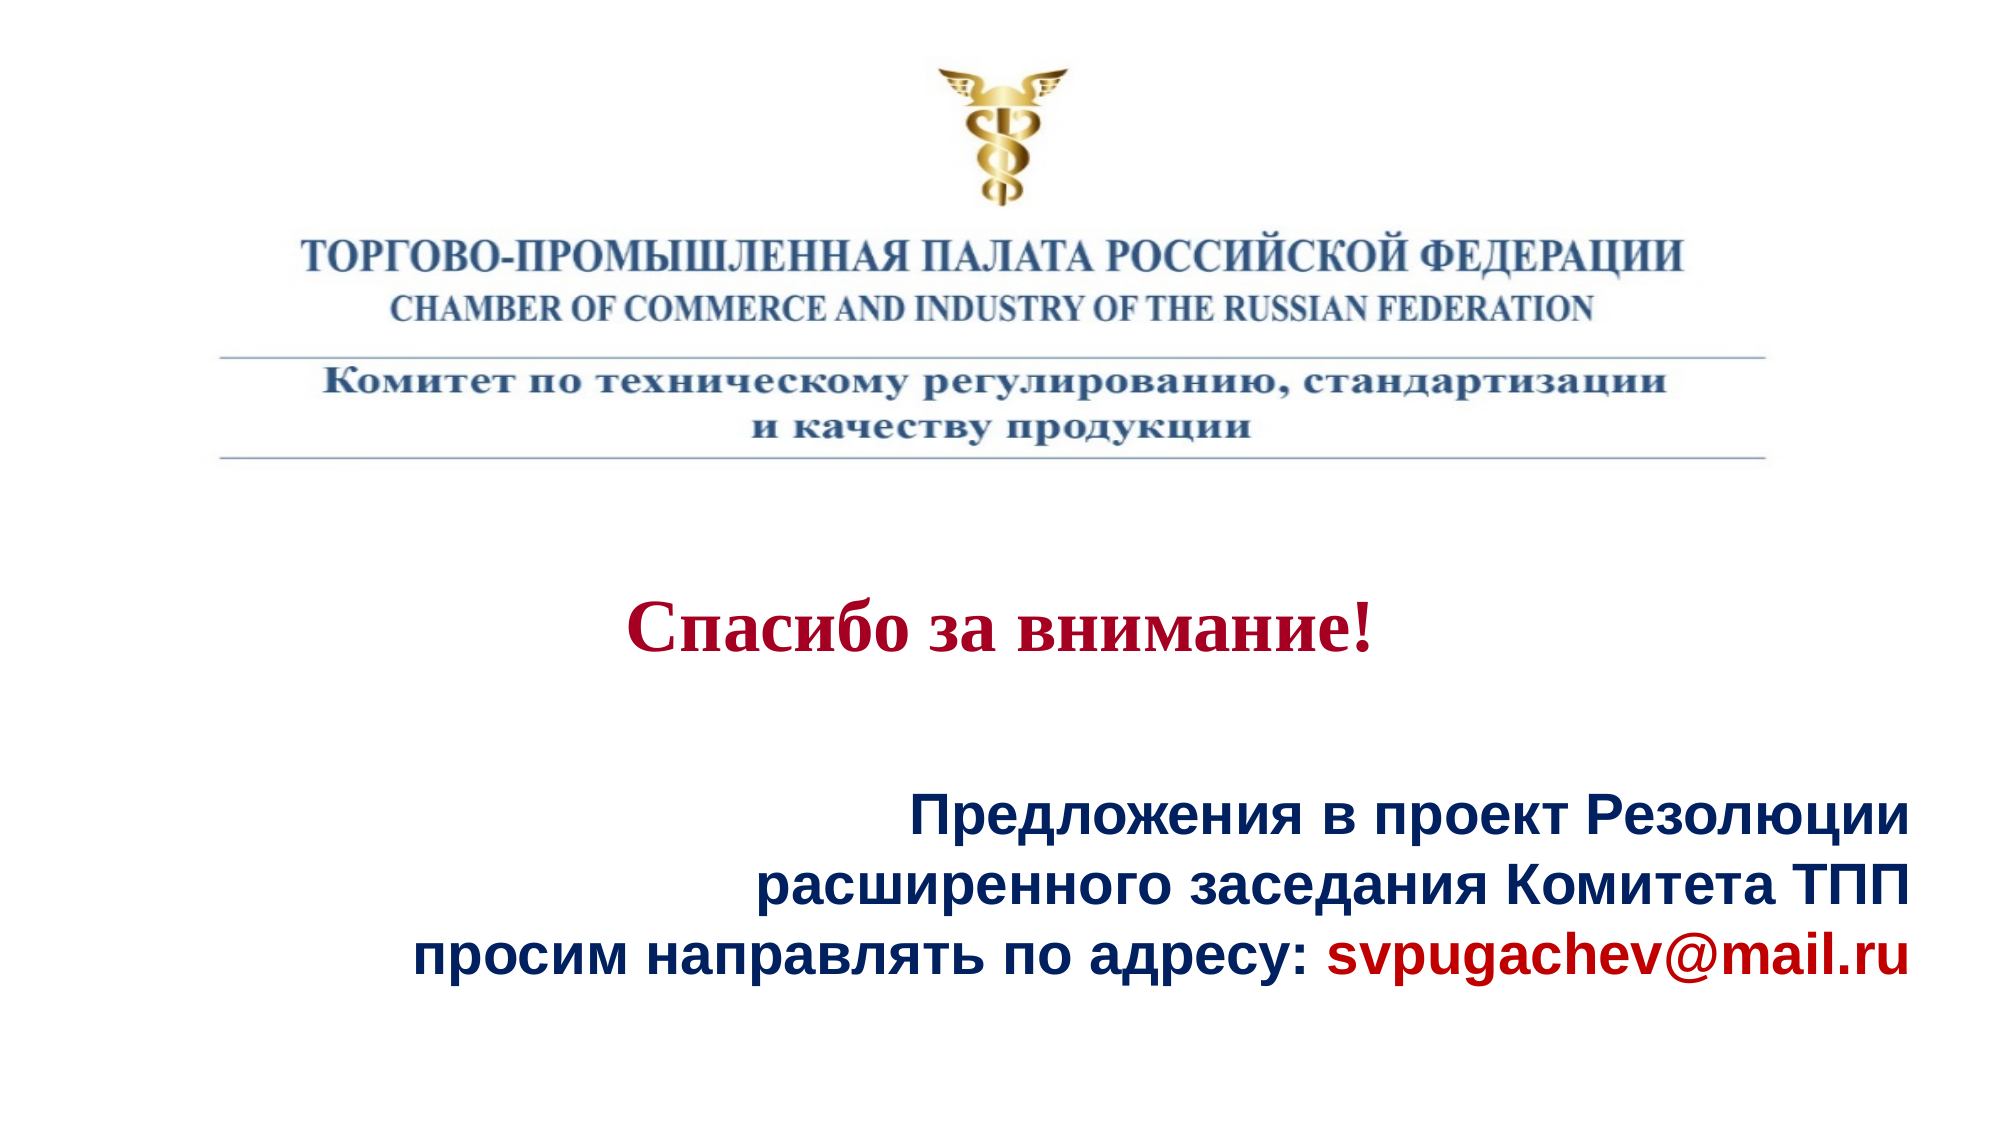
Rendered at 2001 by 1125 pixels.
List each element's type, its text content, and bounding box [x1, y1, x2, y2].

text_box Спасибо за внимание! [144, 498, 1858, 745]
text_box Предложения в проект Резолюции расширенного заседания Комитета ТПП просим направлять по адресу: svpugachev@mail.ru [105, 768, 1927, 1107]
picture [118, 0, 1880, 470]
